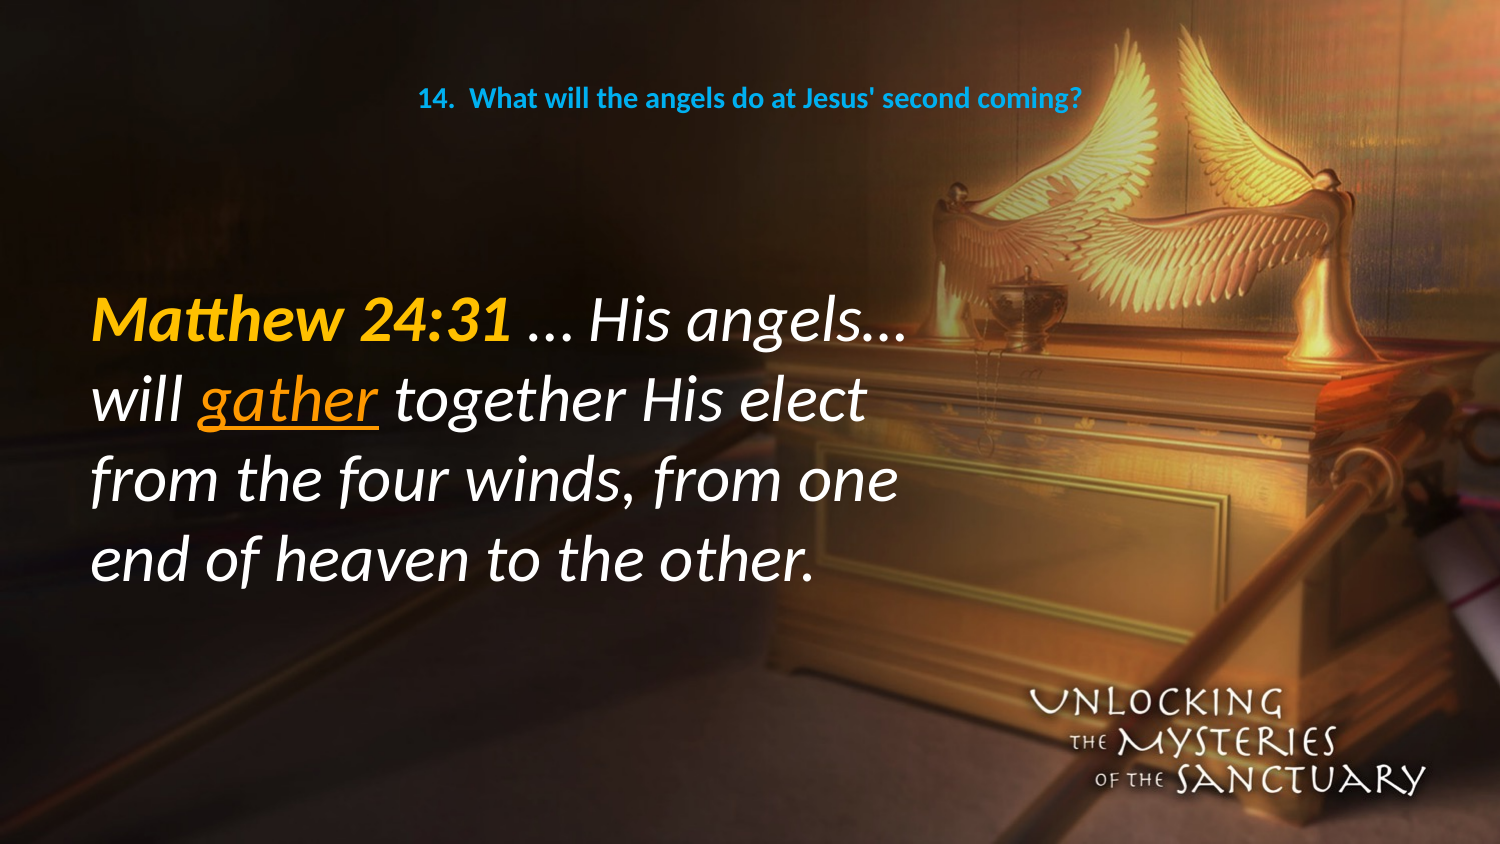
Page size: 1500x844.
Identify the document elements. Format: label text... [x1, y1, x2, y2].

title 14. What will the angels do at Jesus' second coming? [75, 33, 1425, 175]
picture [0, 0, 1500, 844]
list Matthew 24:31 … His angels…will gather together His elect from the four winds, from one end of heaven to the other. [75, 267, 987, 754]
